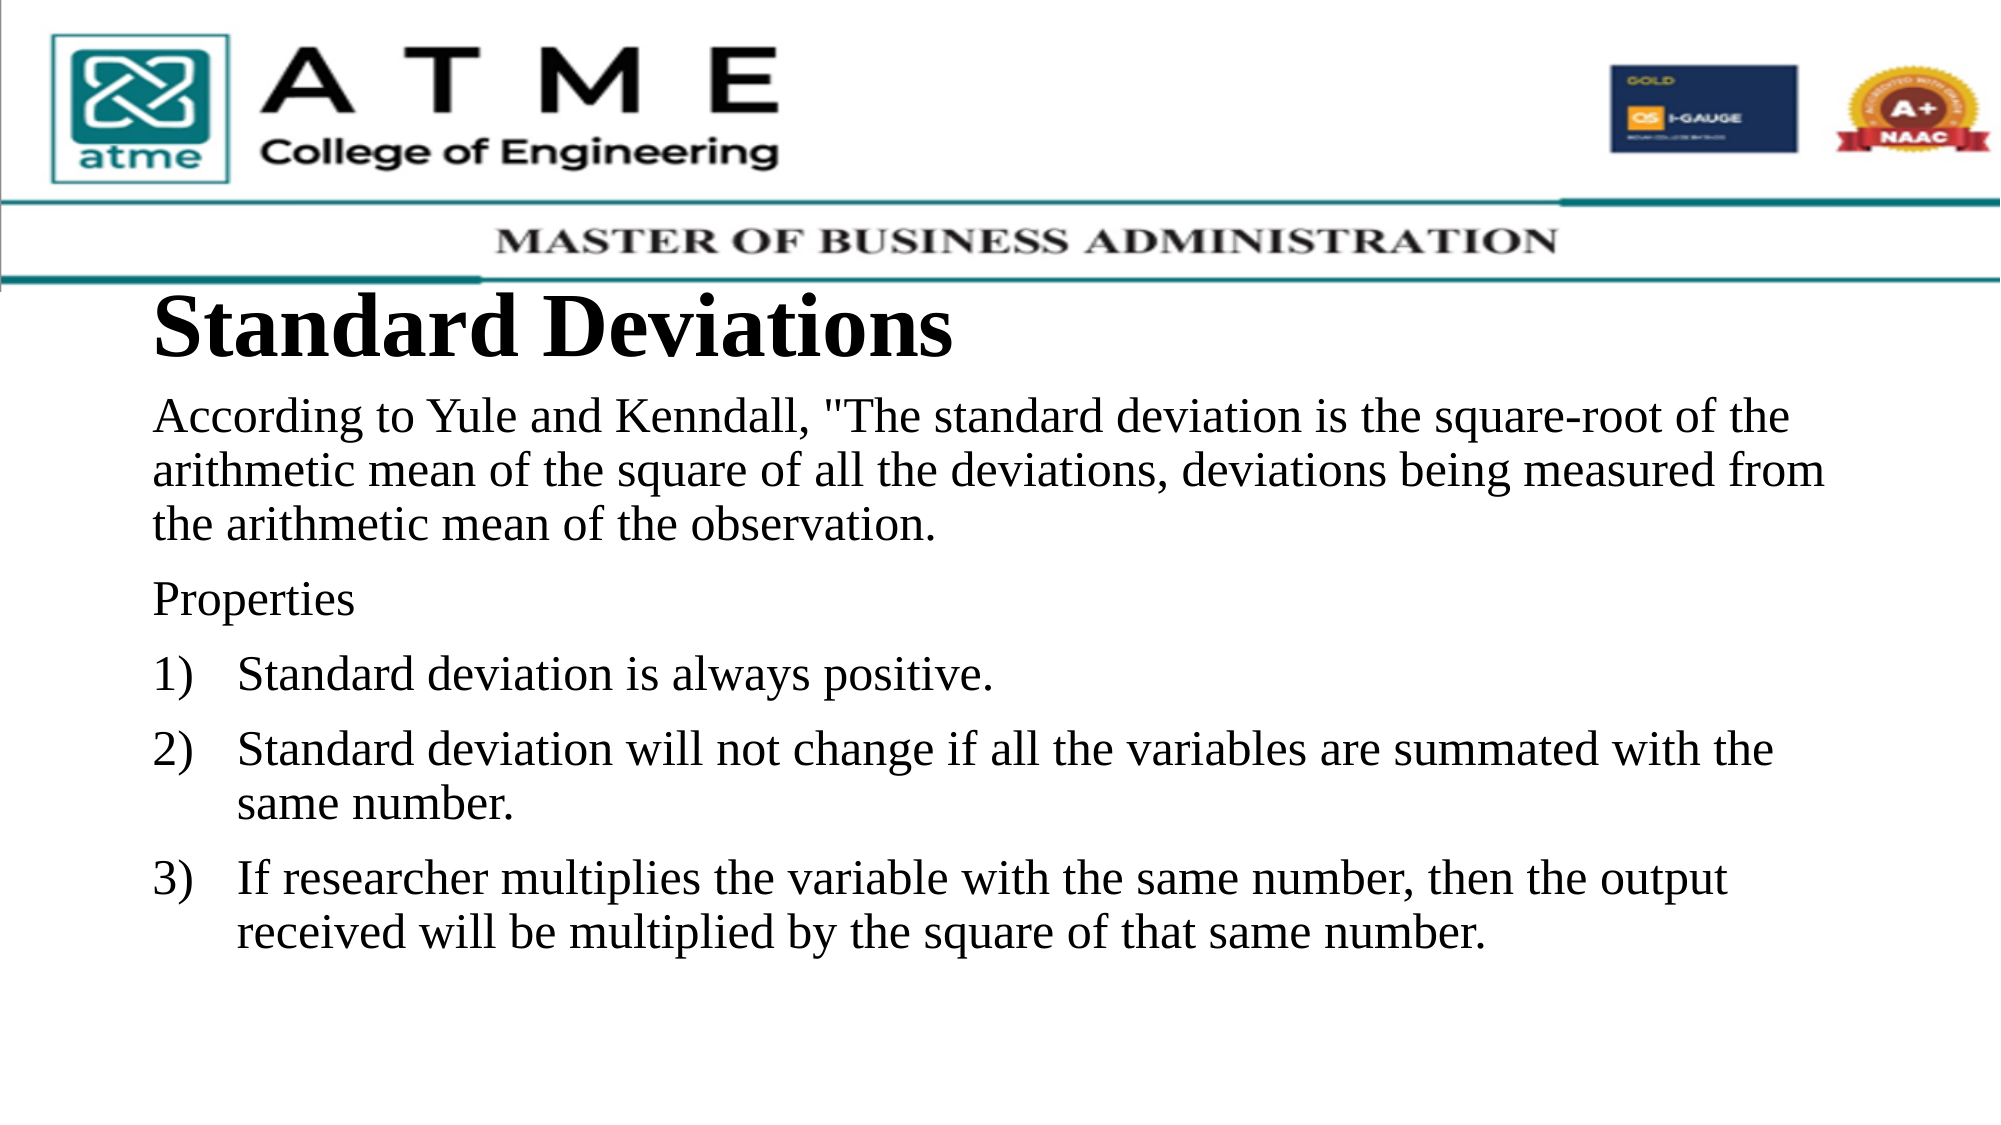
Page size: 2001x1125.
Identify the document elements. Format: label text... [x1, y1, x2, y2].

picture [0, 0, 2000, 292]
title Standard Deviations [137, 217, 1863, 382]
list According to Yule and Kenndall, "The standard deviation is the square-root of the arithmetic mean of the square of all the deviations, deviations being measured from the arithmetic mean of the observation. Properties Standard deviation is always positive. Standard deviation will not change if all the variables are summated with the same number. If researcher multiplies the variable with the same number, then the output received will be multiplied by the square of that same number. [137, 382, 1863, 1066]
